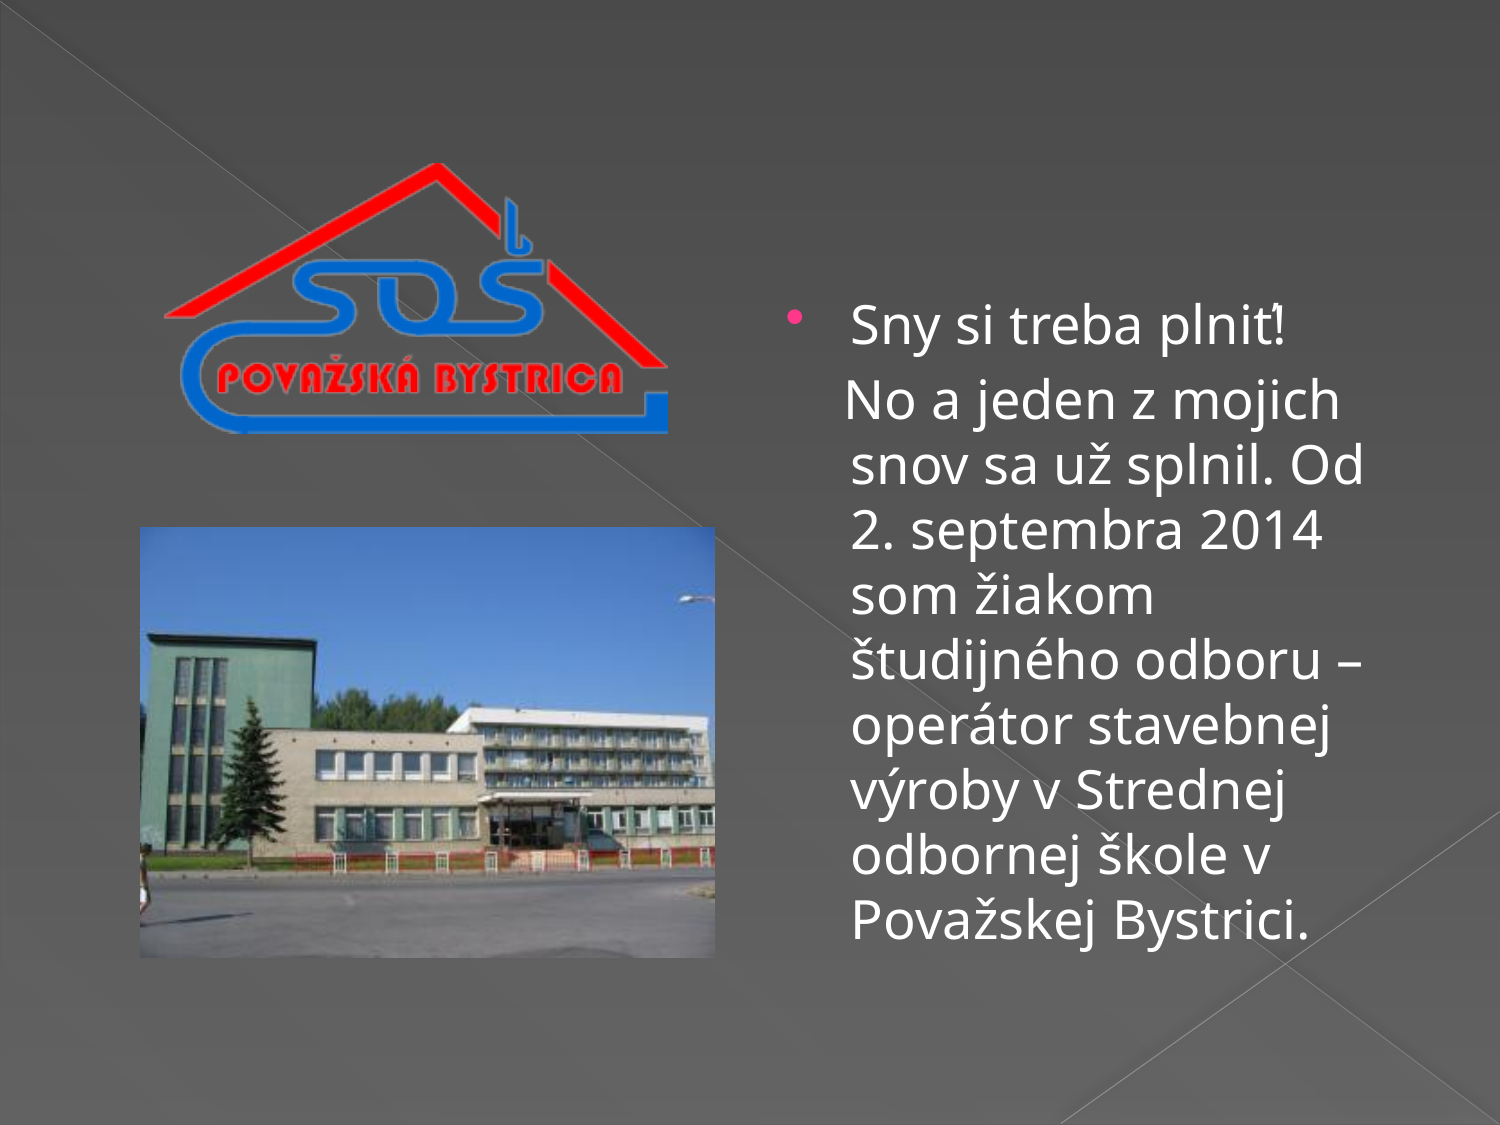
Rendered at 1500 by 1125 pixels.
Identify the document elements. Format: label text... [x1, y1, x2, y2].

picture [163, 163, 669, 434]
picture [140, 527, 716, 959]
list Sny si treba plniť! No a jeden z mojich snov sa už splnil. Od 2. septembra 2014 som žiakom študijného odboru – operátor stavebnej výroby v Strednej odbornej škole v Považskej Bystrici. [762, 282, 1425, 1025]
